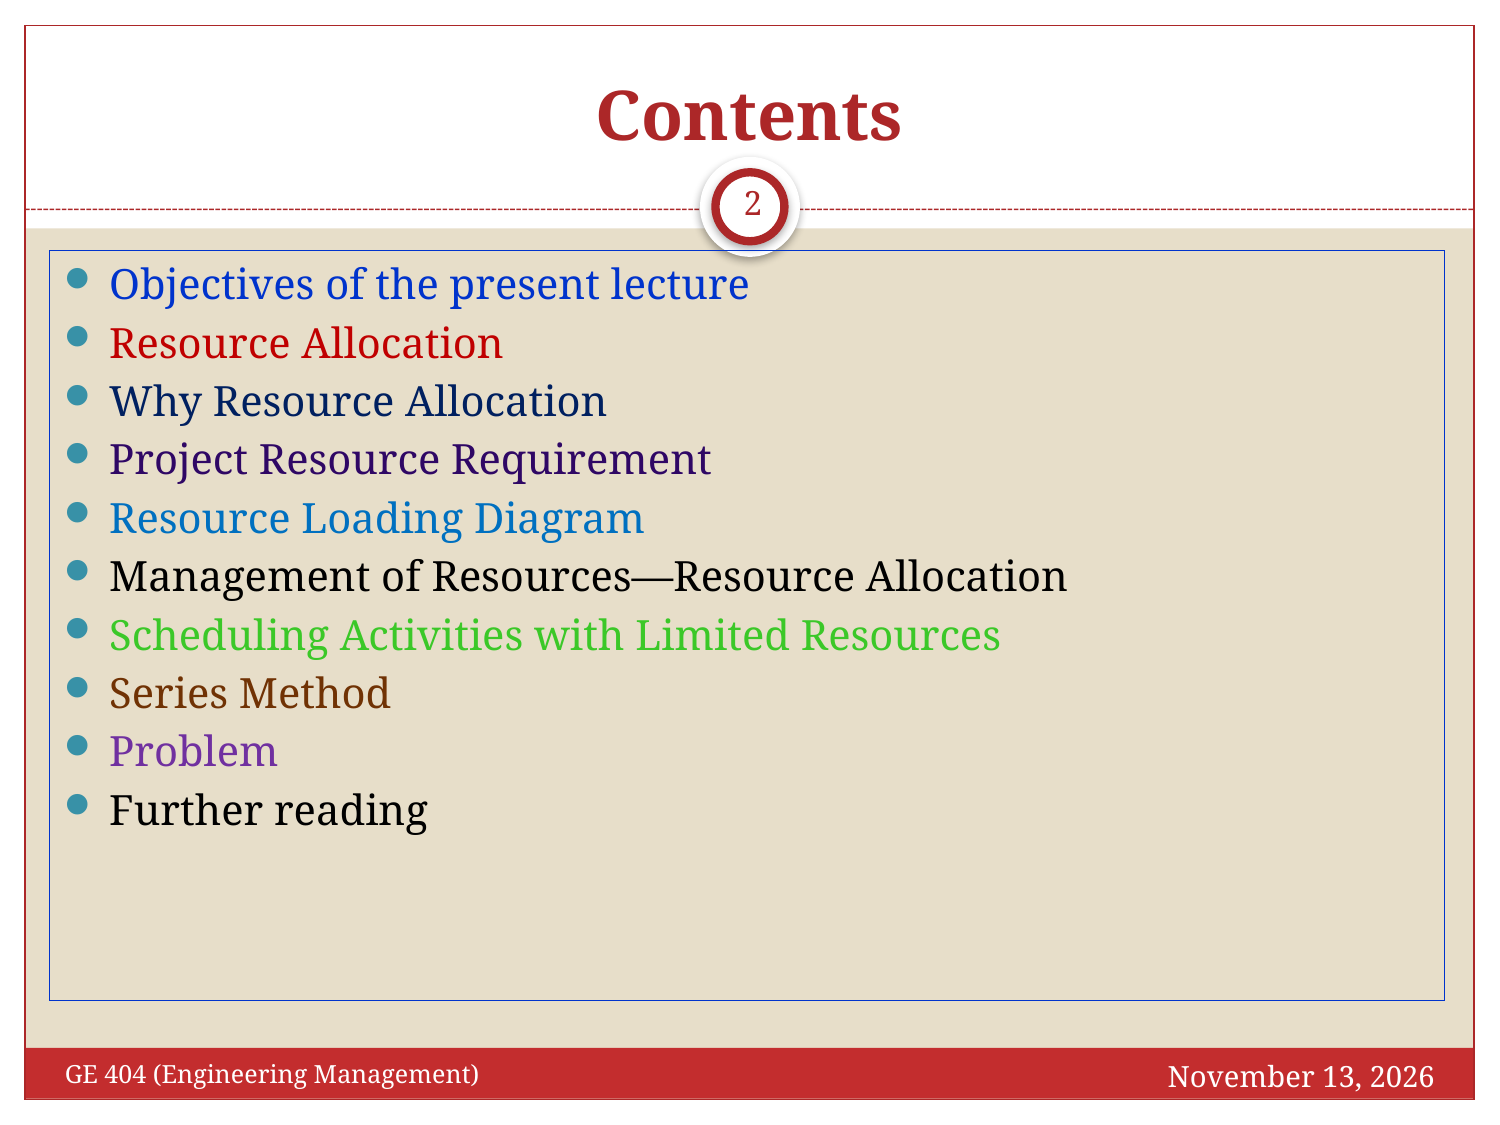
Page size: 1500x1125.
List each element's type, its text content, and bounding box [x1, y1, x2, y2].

footer GE 404 (Engineering Management) [50, 1051, 638, 1112]
slide_number 2 [715, 168, 791, 241]
title Contents [49, 37, 1450, 162]
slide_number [950, 1050, 1450, 1111]
list Objectives of the present lecture Resource Allocation Why Resource Allocation Project Resource Requirement Resource Loading Diagram Management of Resources—Resource Allocation Scheduling Activities with Limited Resources Series Method Problem Further reading [49, 250, 1445, 1001]
